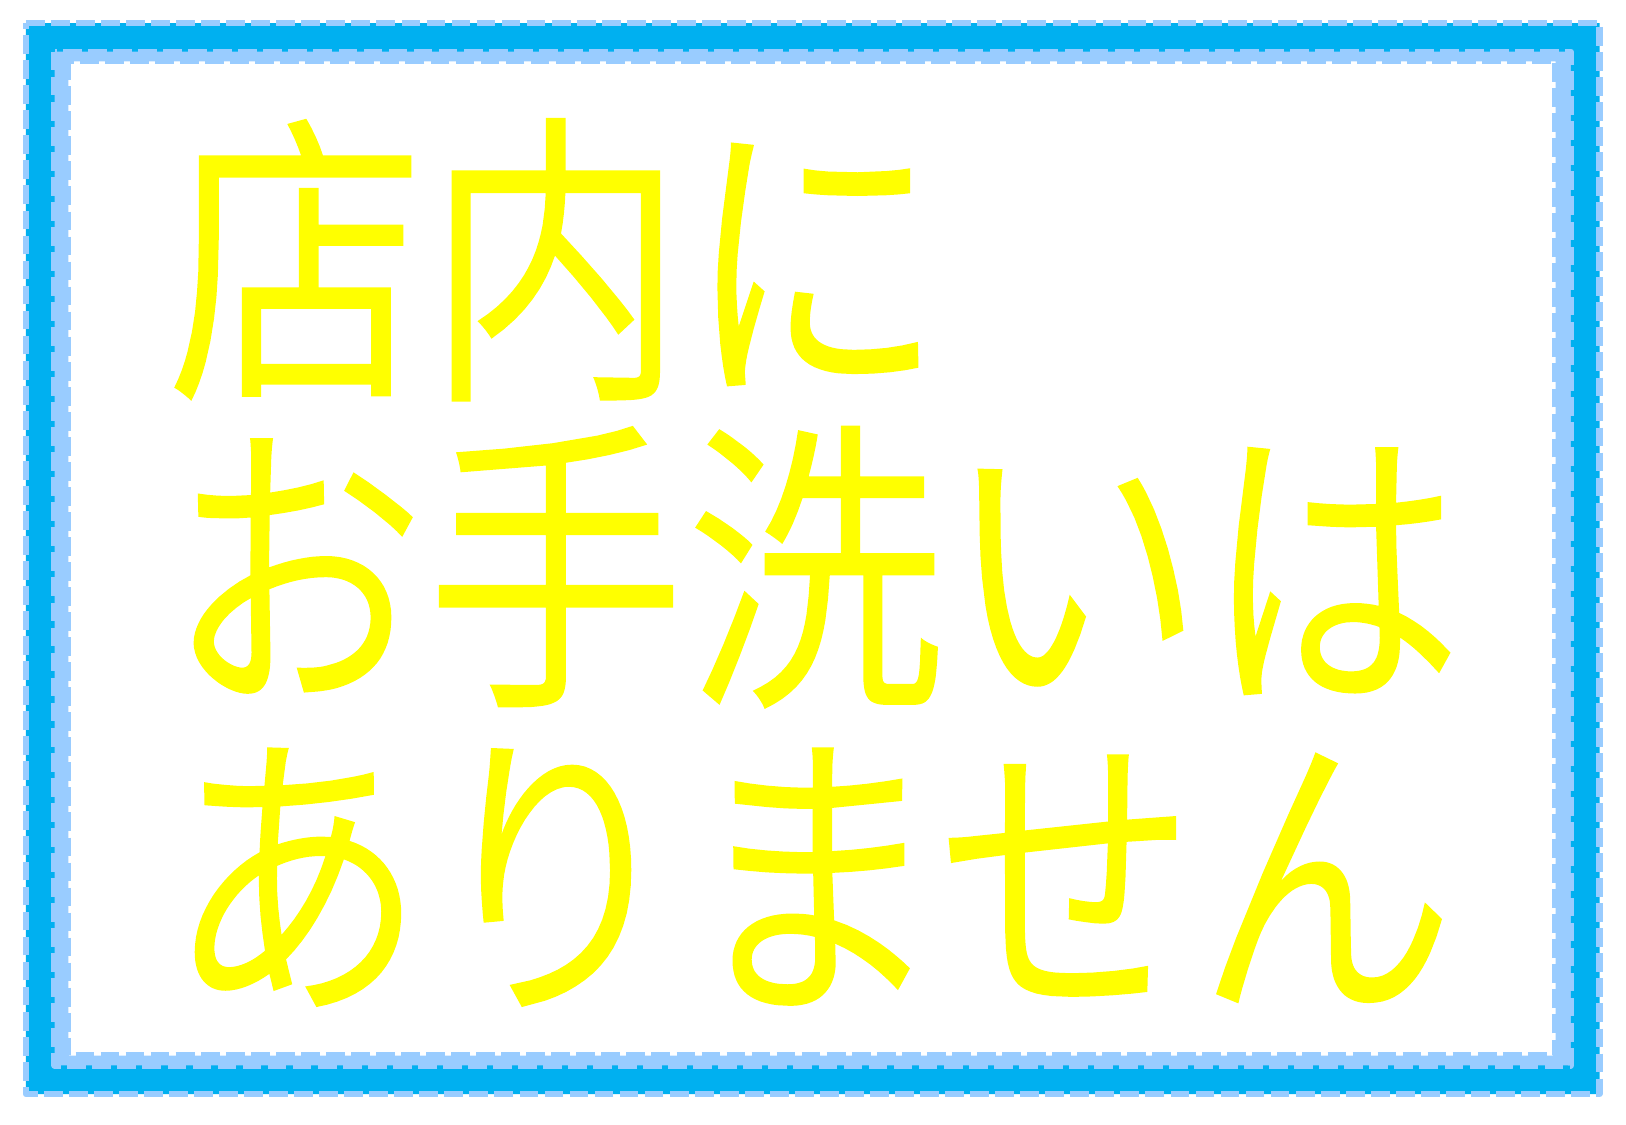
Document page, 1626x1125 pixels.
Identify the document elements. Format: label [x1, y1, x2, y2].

text_box [24, 21, 1602, 1096]
text_box [55, 52, 1570, 1065]
